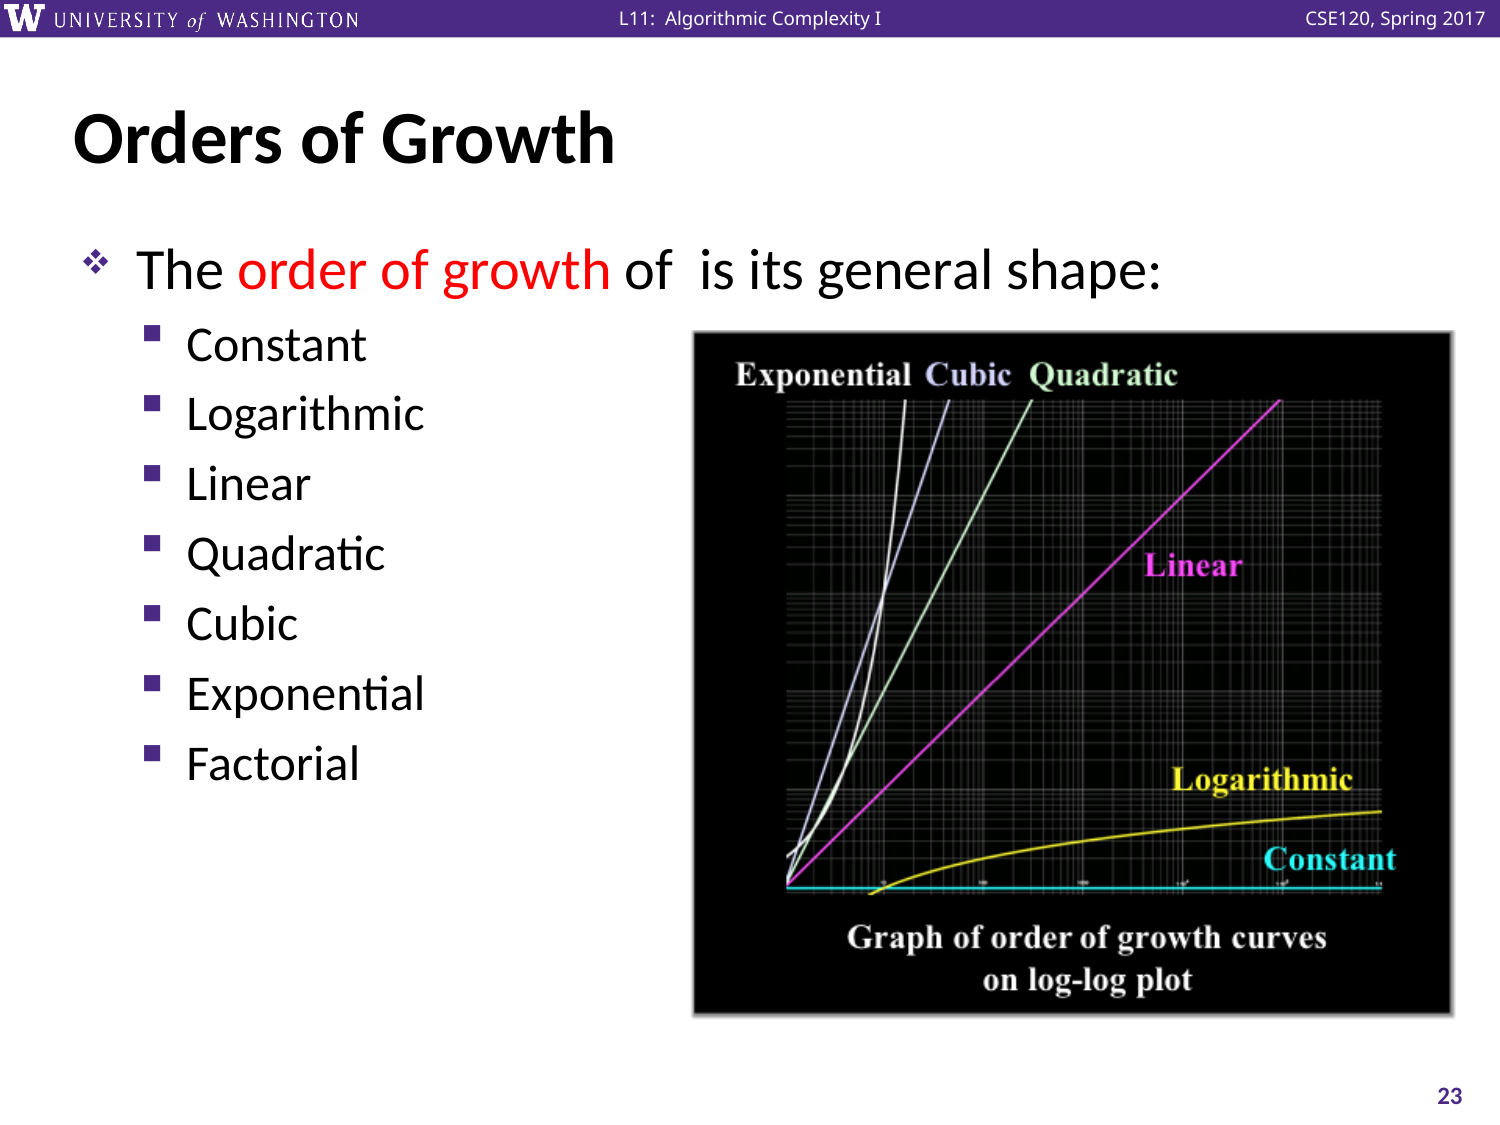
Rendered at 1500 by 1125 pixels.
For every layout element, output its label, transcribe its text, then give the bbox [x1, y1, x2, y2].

picture [689, 329, 1457, 1020]
title Orders of Growth [58, 71, 1438, 197]
picture [4, 4, 358, 32]
slide_number 23 [1400, 1065, 1500, 1125]
